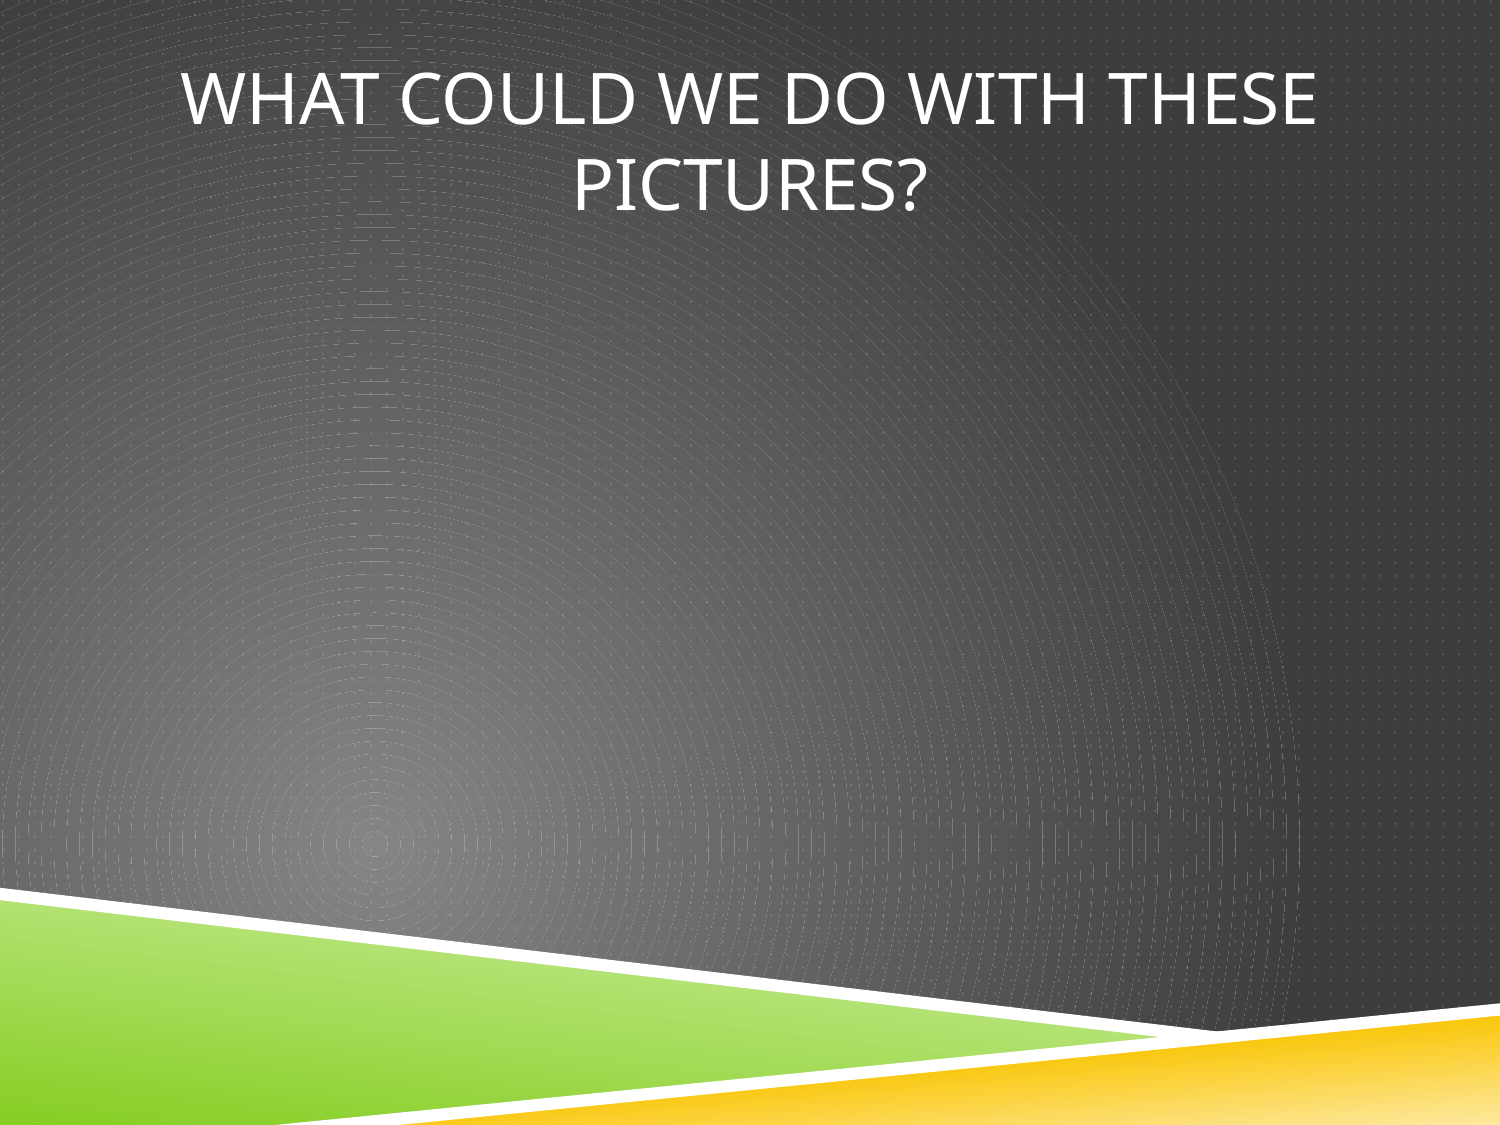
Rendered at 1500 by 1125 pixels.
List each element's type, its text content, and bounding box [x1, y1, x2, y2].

title What could we do with these pictures? [112, 45, 1388, 233]
